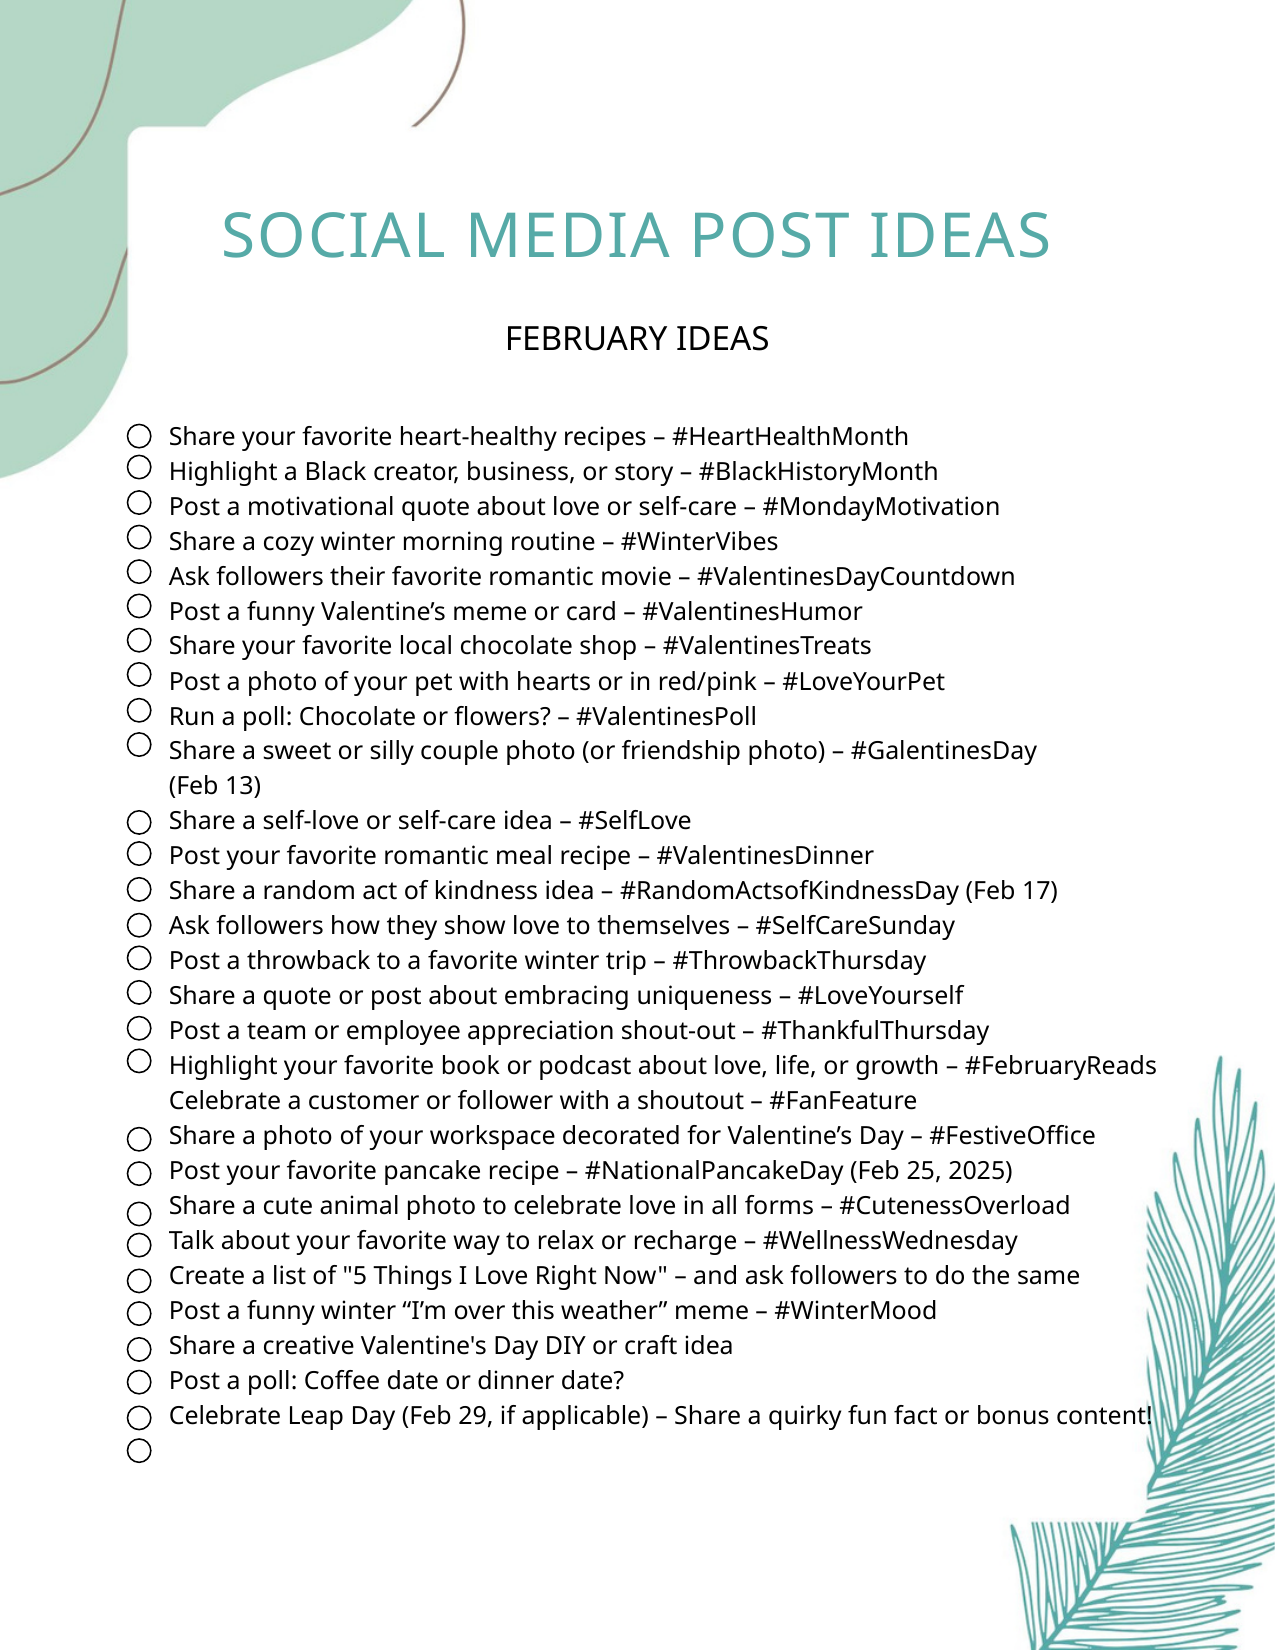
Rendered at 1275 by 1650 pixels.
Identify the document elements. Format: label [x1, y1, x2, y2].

text_box [0, 0, 1275, 1650]
